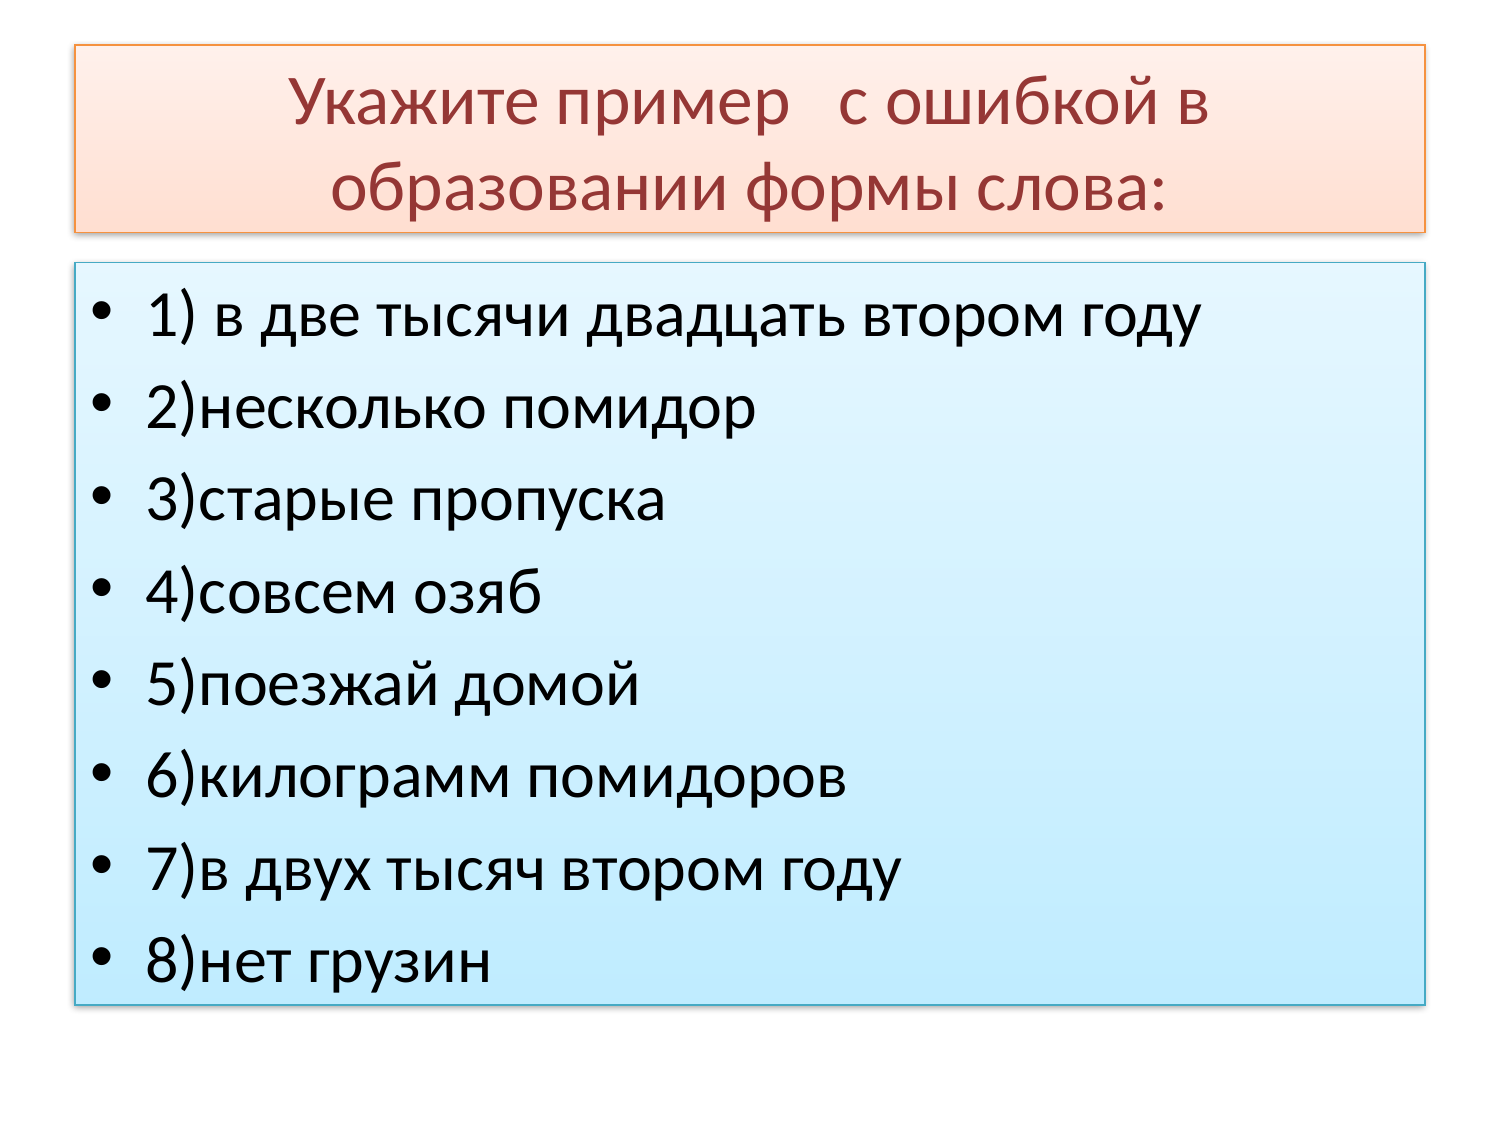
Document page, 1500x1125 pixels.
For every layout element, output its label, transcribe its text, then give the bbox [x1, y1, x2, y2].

list 1) в две тысячи двадцать втором году 2)несколько помидор 3)старые пропуска 4)совсем озяб 5)поезжай домой 6)килограмм помидоров 7)в двух тысяч втором году 8)нет грузин [74, 262, 1426, 1006]
title Укажите пример с ошибкой в образовании формы слова: [74, 44, 1426, 233]
